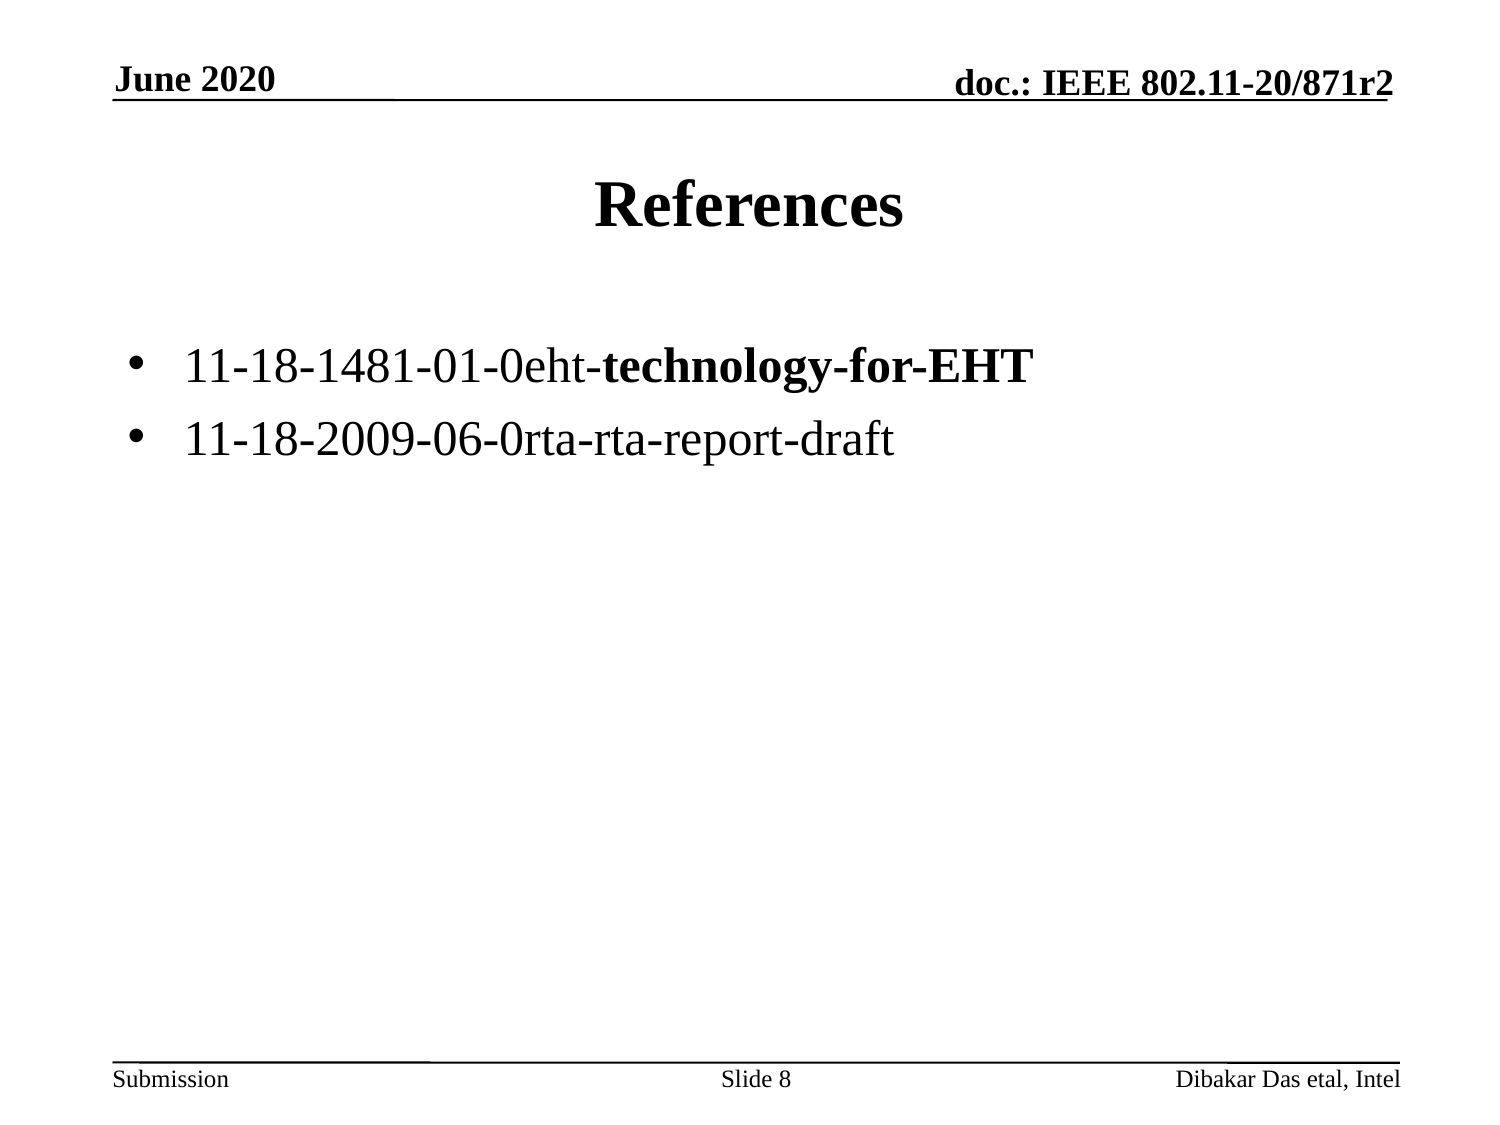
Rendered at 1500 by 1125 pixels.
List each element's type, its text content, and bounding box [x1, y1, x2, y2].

title References [112, 112, 1388, 288]
footer Dibakar Das etal, Intel [878, 1061, 1402, 1093]
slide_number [114, 54, 423, 100]
list 11-18-1481-01-0eht-technology-for-EHT 11-18-2009-06-0rta-rta-report-draft [112, 324, 1388, 1000]
slide_number Slide 8 [712, 1061, 800, 1123]
